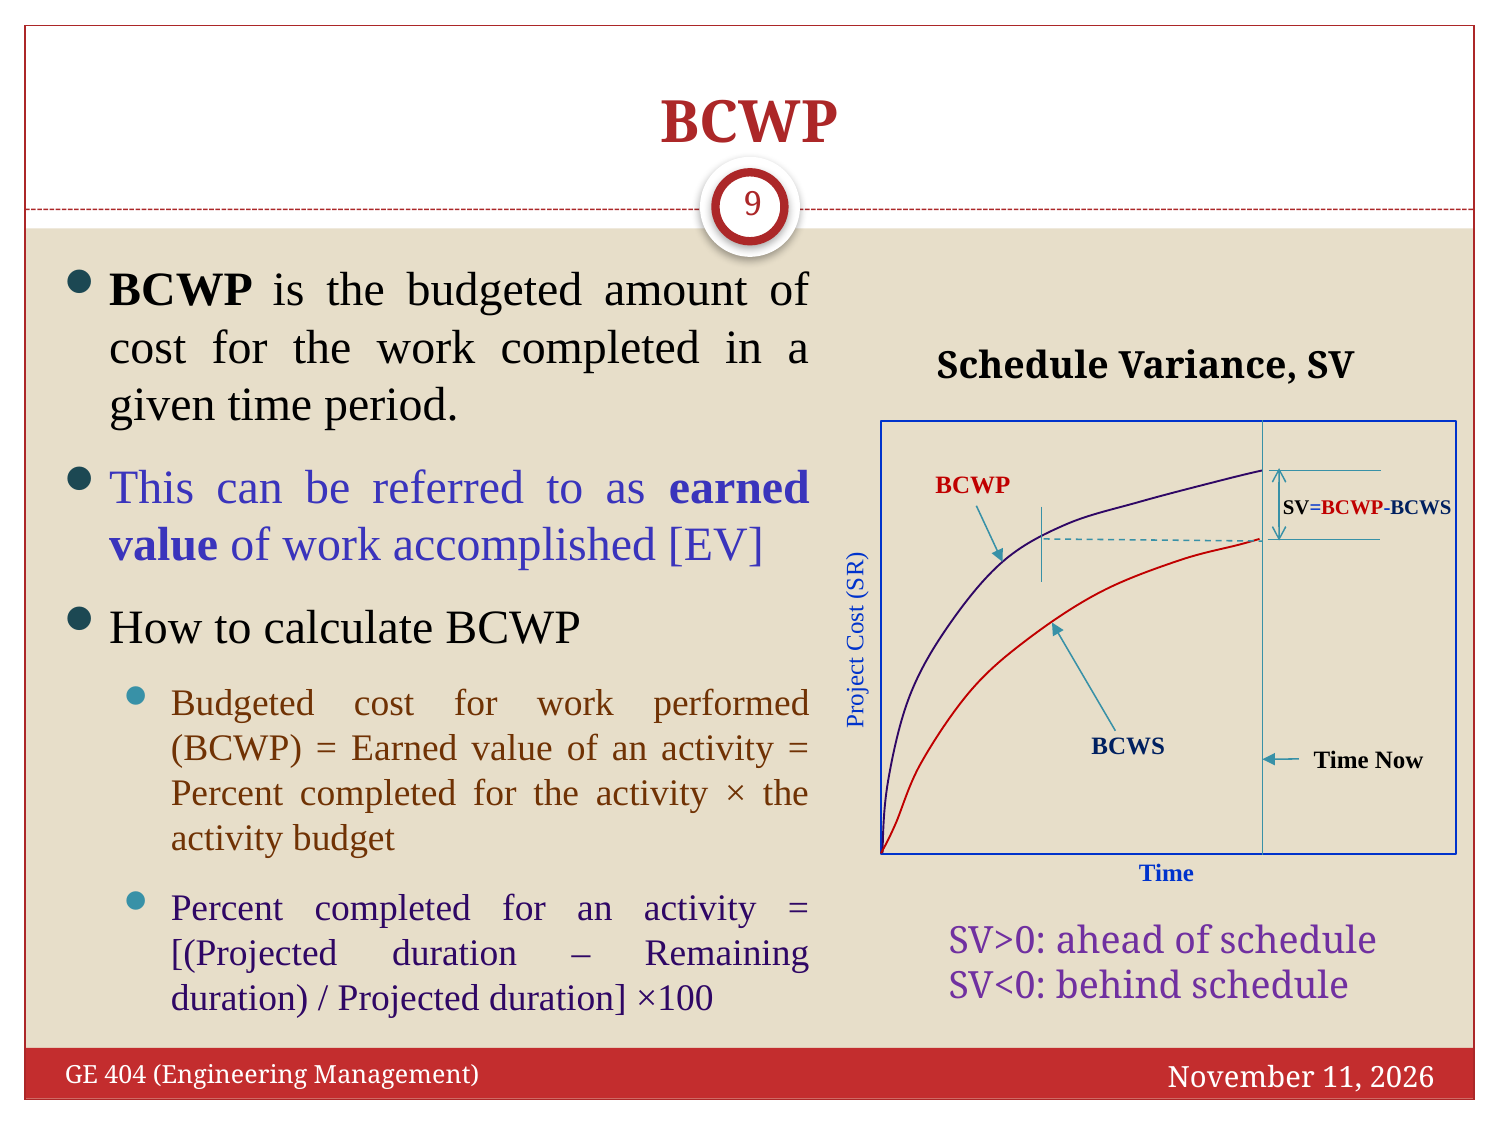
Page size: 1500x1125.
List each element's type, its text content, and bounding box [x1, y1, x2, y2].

list BCWP is the budgeted amount of cost for the work completed in a given time period. This can be referred to as earned value of work accomplished [EV] How to calculate BCWP Budgeted cost for work performed (BCWP) = Earned value of an activity = Percent completed for the activity × the activity budget Percent completed for an activity = [(Projected duration – Remaining duration) / Projected duration] ×100 [49, 250, 825, 1051]
slide_number 9 [715, 168, 791, 241]
title BCWP [49, 37, 1450, 162]
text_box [830, 419, 1474, 895]
footer GE 404 (Engineering Management) [50, 1051, 638, 1112]
text_box Schedule Variance, SV [922, 333, 1371, 394]
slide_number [950, 1050, 1450, 1111]
text_box SV>0: ahead of schedule SV<0: behind schedule [933, 908, 1431, 1014]
